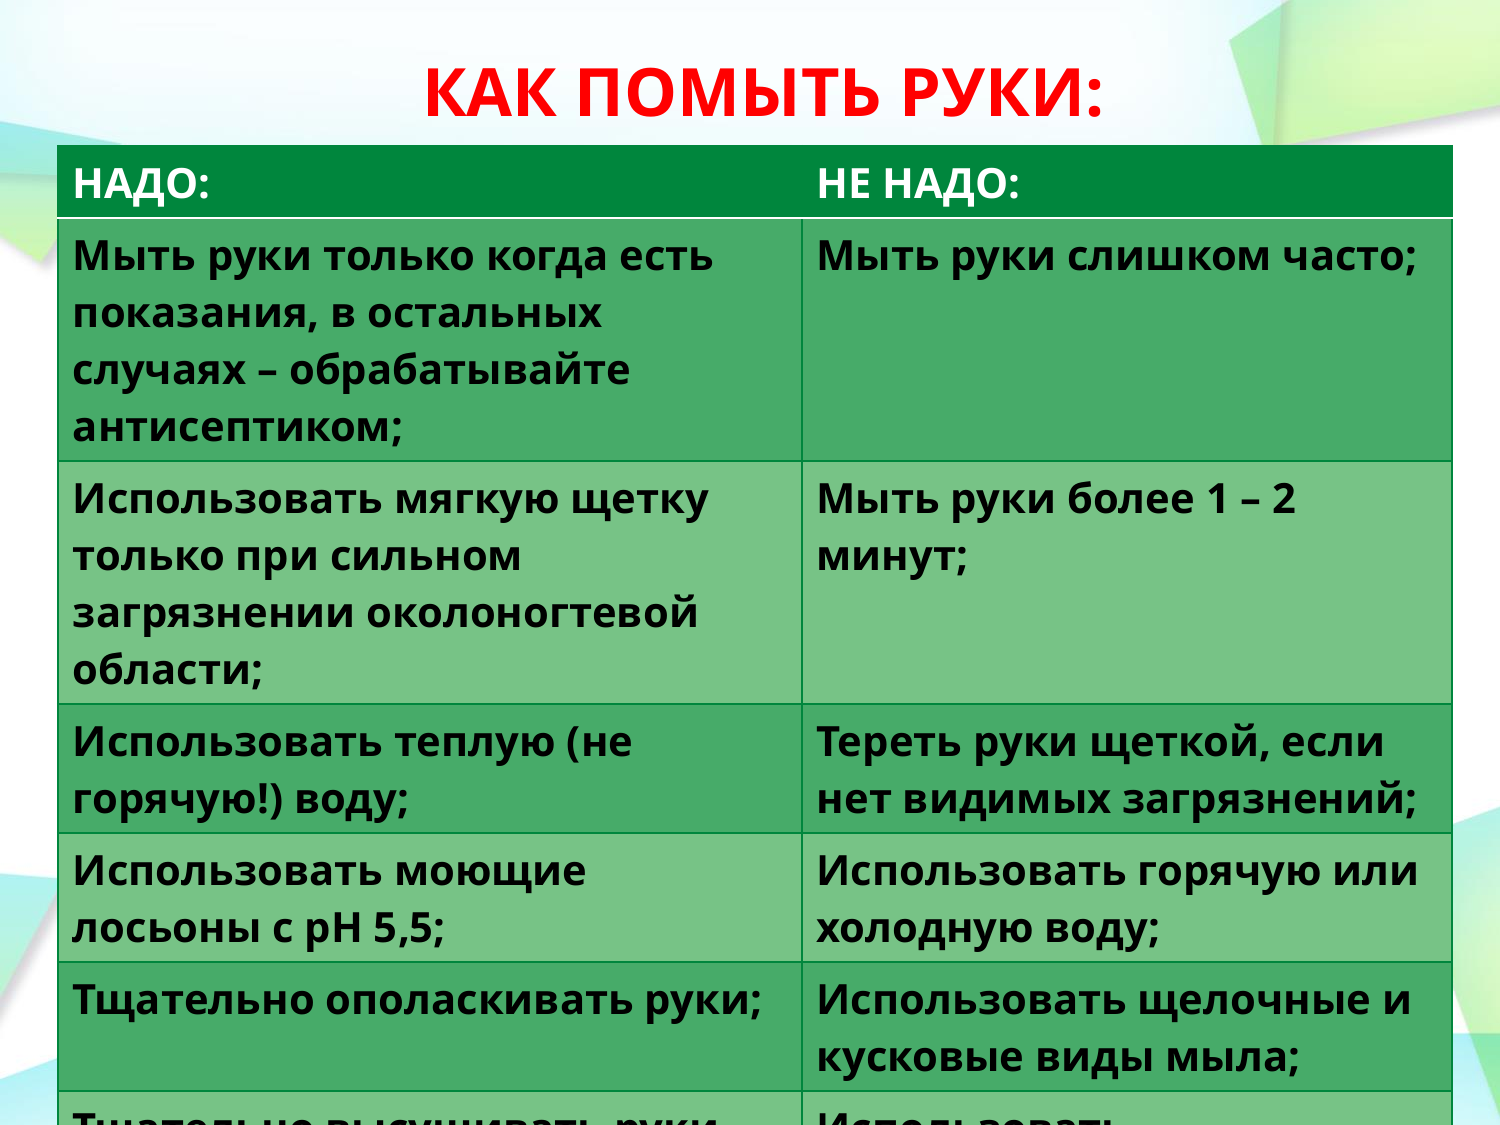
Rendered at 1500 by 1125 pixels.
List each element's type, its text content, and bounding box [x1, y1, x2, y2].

table_cell Использовать мягкую щетку только при сильном загрязнении околоногтевой области; [59, 462, 801, 703]
title КАК ПОМЫТЬ РУКИ: [88, 30, 1439, 145]
table_header НЕ НАДО: [803, 147, 1451, 217]
table_cell Тщательно высушивать руки после мытья. [59, 1092, 801, 1125]
table_cell Использовать теплую (не горячую!) воду; [59, 705, 801, 832]
table_header НАДО: [59, 147, 801, 217]
table_cell Использовать горячую или холодную воду; [803, 834, 1451, 961]
table_cell Использовать электросушилку или не полностью высушивать руки. [803, 1092, 1451, 1125]
table_cell Мыть руки только когда есть показания, в остальных случаях – обрабатывайте антисептиком; [59, 219, 801, 460]
table_cell Мыть руки слишком часто; [803, 219, 1451, 460]
table_cell Использовать моющие лосьоны с pH 5,5; [59, 834, 801, 961]
table_cell Тереть руки щеткой, если нет видимых загрязнений; [803, 705, 1451, 832]
table_cell Использовать щелочные и кусковые виды мыла; [803, 963, 1451, 1090]
picture [0, 0, 1500, 1125]
table_cell Тщательно ополаскивать руки; [59, 963, 801, 1090]
table_cell Мыть руки более 1 – 2 минут; [803, 462, 1451, 703]
